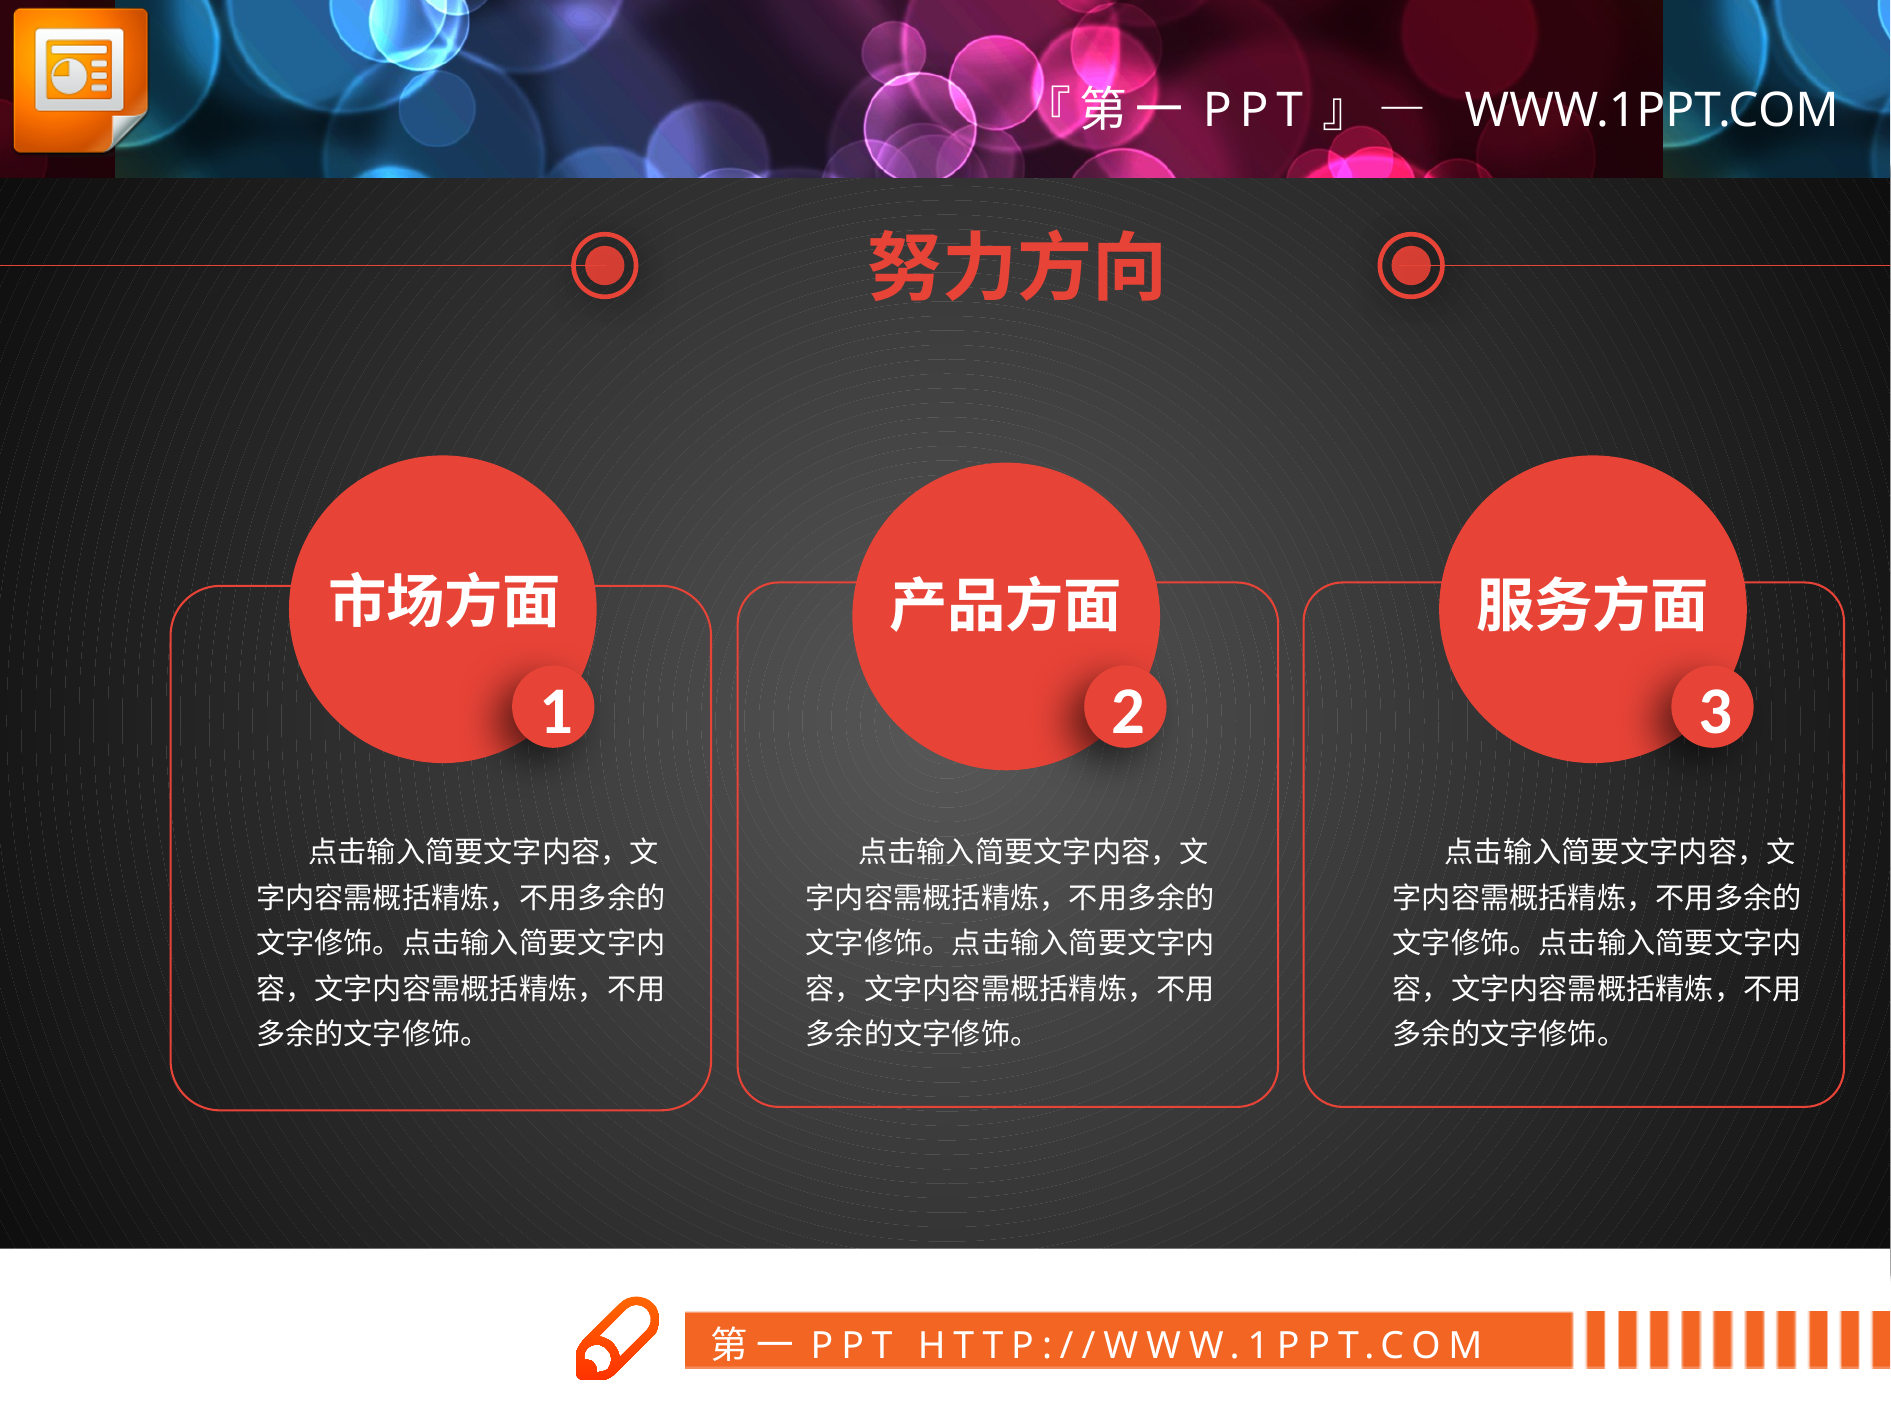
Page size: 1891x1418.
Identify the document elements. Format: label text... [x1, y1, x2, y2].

text_box 努力方向 [852, 212, 1184, 318]
text_box 市场方面 [313, 556, 596, 642]
text_box 点击输入简要文字内容，文字内容需概括精炼，不用多余的文字修饰。点击输入简要文字内容，文字内容需概括精炼，不用多余的文字修饰。 [805, 823, 1235, 1051]
text_box 1 [512, 665, 595, 748]
text_box [170, 585, 712, 1111]
text_box 2 [1084, 665, 1167, 748]
text_box 产品方面 [874, 560, 1157, 646]
text_box 服务方面 [1461, 560, 1744, 646]
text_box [1379, 234, 1891, 298]
text_box 3 [1671, 665, 1754, 748]
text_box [0, 234, 637, 298]
text_box [1440, 456, 1742, 763]
text_box [737, 582, 1279, 1107]
picture [0, 0, 1891, 178]
text_box 点击输入简要文字内容，文字内容需概括精炼，不用多余的文字修饰。点击输入简要文字内容，文字内容需概括精炼，不用多余的文字修饰。 [1392, 823, 1822, 1051]
text_box [853, 463, 1157, 770]
text_box [290, 456, 593, 763]
picture [685, 1311, 1891, 1369]
text_box 点击输入简要文字内容，文字内容需概括精炼，不用多余的文字修饰。点击输入简要文字内容，文字内容需概括精炼，不用多余的文字修饰。 [255, 823, 686, 1051]
text_box [1303, 582, 1845, 1107]
